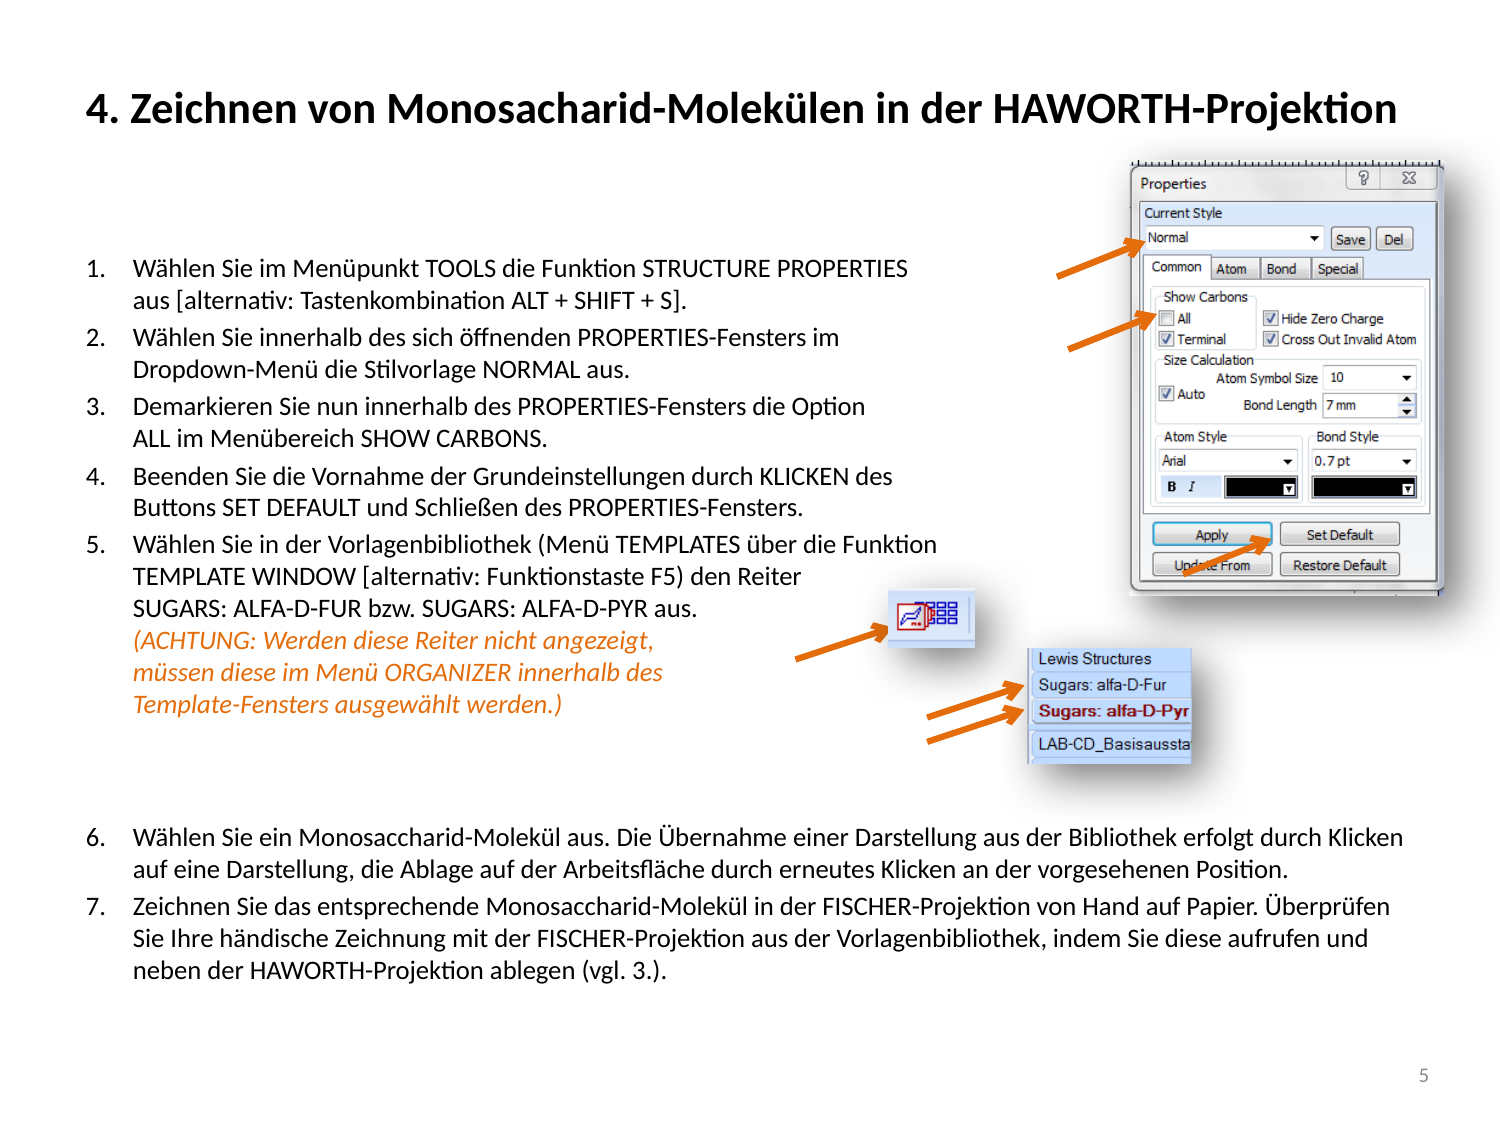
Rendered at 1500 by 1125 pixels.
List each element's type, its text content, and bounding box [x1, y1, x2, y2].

title 4. Zeichnen von Monosacharid-Molekülen in der HAWORTH-Projektion [70, 70, 1430, 160]
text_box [795, 627, 894, 660]
picture [888, 588, 975, 648]
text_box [1068, 313, 1158, 350]
list Wählen Sie im Menüpunkt TOOLS die Funktion STRUCTURE PROPERTIES aus [alternativ: Tastenkombination ALT + SHIFT + S]. Wählen Sie innerhalb des sich öffnenden PROPERTIES-Fensters im Dropdown-Menü die Stilvorlage NORMAL aus. Demarkieren Sie nun innerhalb des PROPERTIES-Fensters die Option ALL im Menübereich SHOW CARBONS. Beenden Sie die Vornahme der Grundeinstellungen durch KLICKEN des Buttons SET DEFAULT und Schließen des PROPERTIES-Fensters. Wählen Sie in der Vorlagenbibliothek (Menü TEMPLATES über die Funktion TEMPLATE WINDOW [alternativ: Funktionstaste F5) den Reiter SUGARS: ALFA-D-FUR bzw. SUGARS: ALFA-D-PYR aus. (ACHTUNG: Werden diese Reiter nicht angezeigt, müssen diese im Menü ORGANIZER innerhalb des Template-Fensters ausgewählt werden.) Wählen Sie ein Monosaccharid-Molekül aus. Die Übernahme einer Darstellung aus der Bibliothek erfolgt durch Klicken auf eine Darstellung, die Ablage auf der Arbeitsfläche durch erneutes Klicken an der vorgesehenen Position. Zeichnen Sie das entsprechende Monosaccharid-Molekül in der FISCHER-Projektion von Hand auf Papier. Überprüfen Sie Ihre händische Zeichnung mit der FISCHER-Projektion aus der Vorlagenbibliothek, indem Sie diese aufrufen und neben der HAWORTH-Projektion ablegen (vgl. 3.). [70, 243, 1430, 1004]
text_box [1056, 241, 1146, 277]
picture [1027, 647, 1192, 764]
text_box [1056, 160, 1445, 596]
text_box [926, 725, 1025, 743]
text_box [926, 685, 1025, 718]
slide_number 5 [1311, 1051, 1430, 1087]
